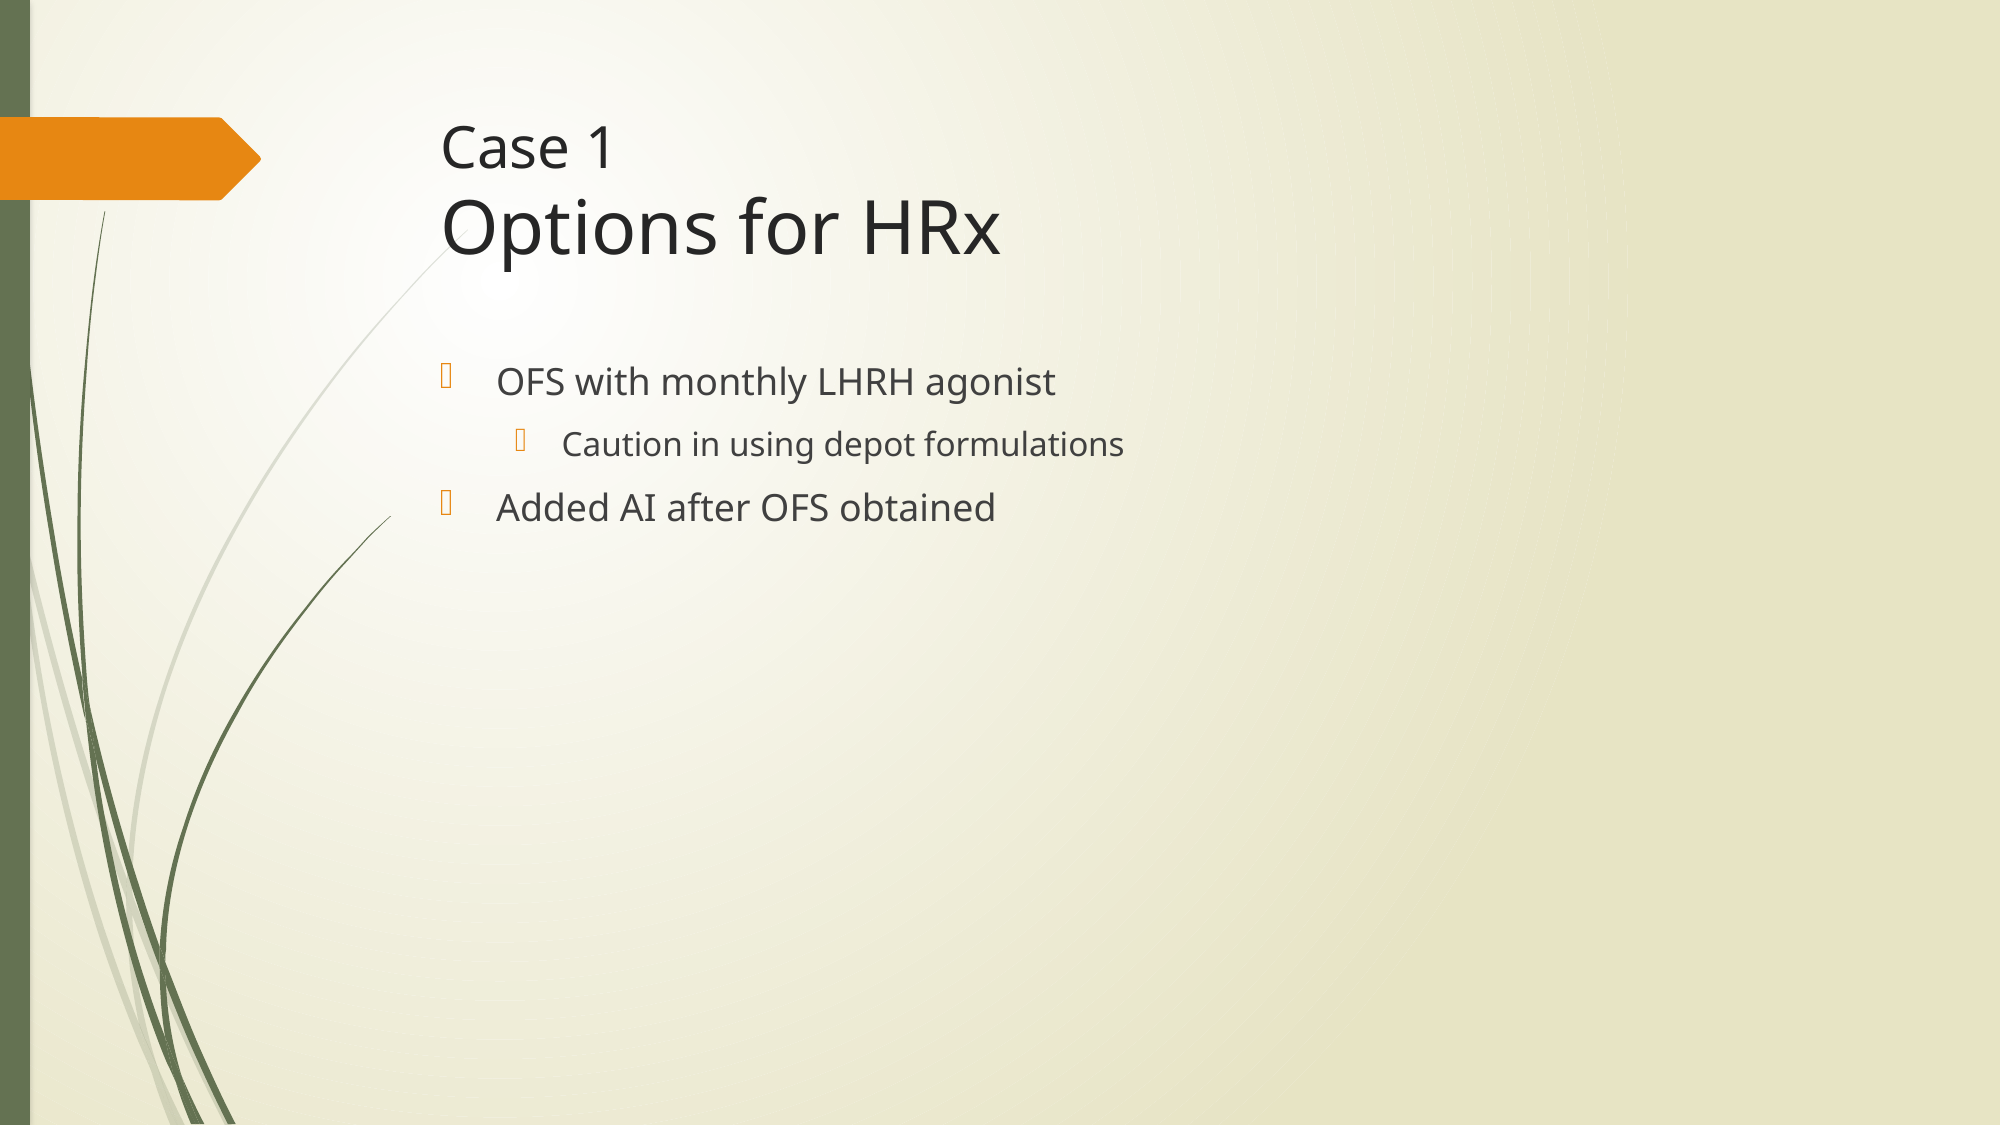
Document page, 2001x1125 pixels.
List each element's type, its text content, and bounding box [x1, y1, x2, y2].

list OFS with monthly LHRH agonist Caution in using depot formulations Added AI after OFS obtained [424, 350, 1888, 970]
title Case 1 Options for HRx [425, 102, 1888, 313]
